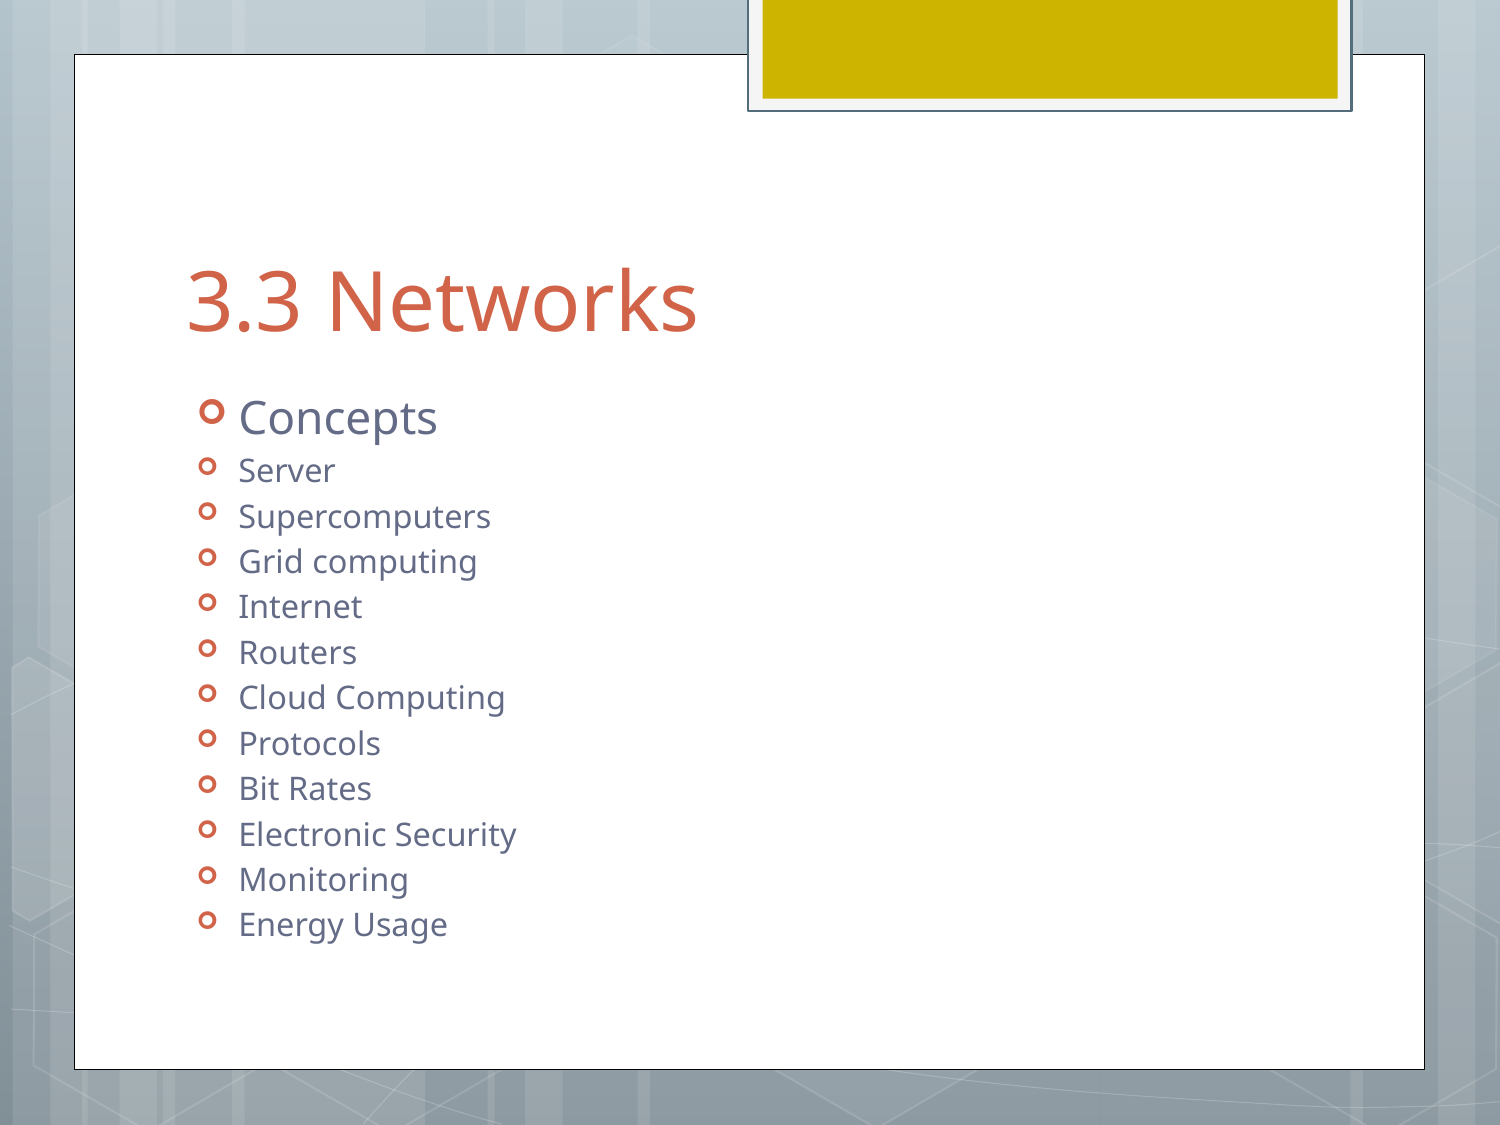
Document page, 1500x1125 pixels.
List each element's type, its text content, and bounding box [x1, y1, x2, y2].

list Concepts Server Supercomputers Grid computing Internet Routers Cloud Computing Protocols Bit Rates Electronic Security Monitoring Energy Usage [171, 381, 1283, 957]
title 3.3 Networks [171, 168, 1324, 357]
